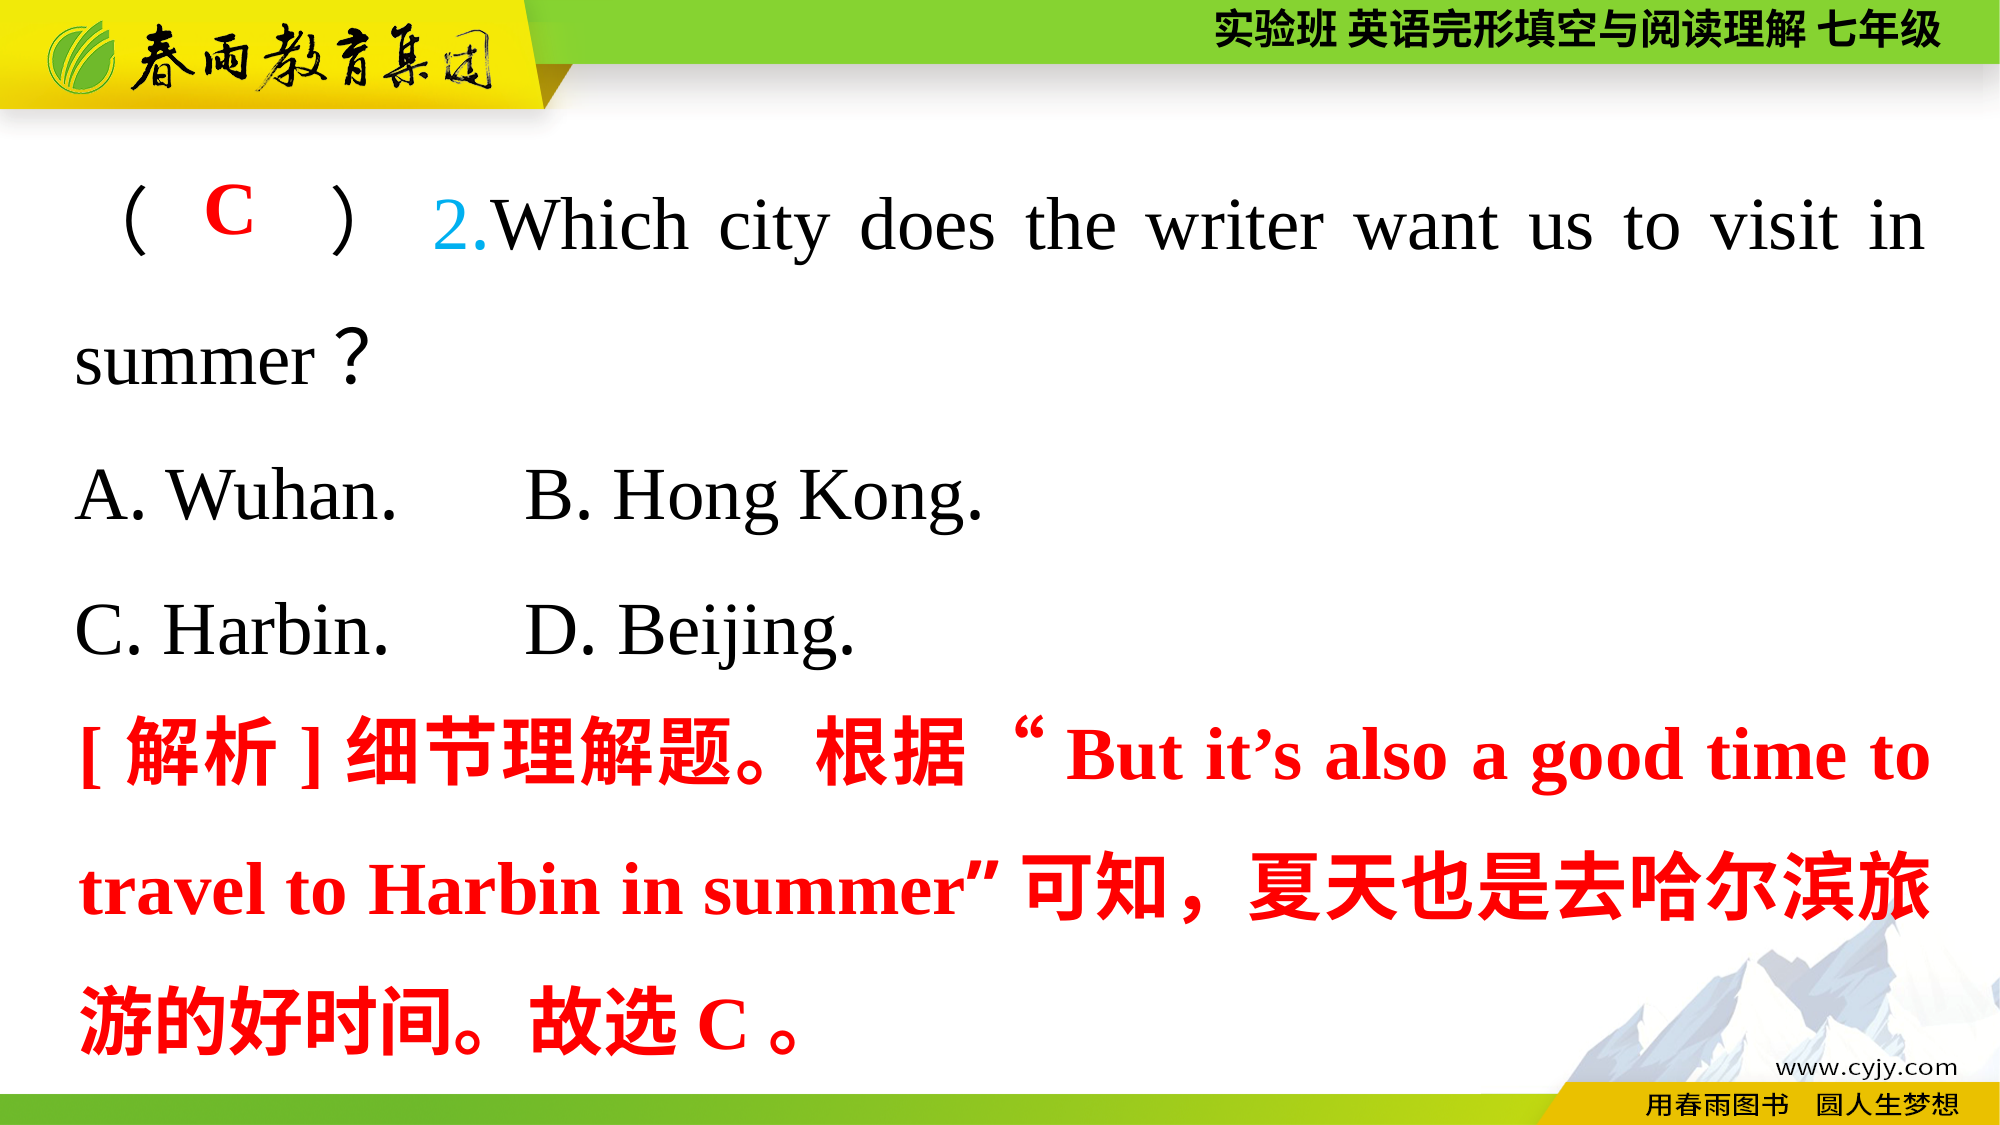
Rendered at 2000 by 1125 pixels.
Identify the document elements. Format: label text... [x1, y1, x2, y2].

list （ ）2.Which city does the writer want us to visit in summer？ A. Wuhan. B. Hong Kong. C. Harbin. D. Beijing. [59, 122, 1944, 666]
text_box C [188, 152, 273, 258]
text_box [解析]细节理解题。根据“But it’s also a good time to travel to Harbin in summer”可知，夏天也是去哈尔滨旅游的好时间。故选C。 [63, 651, 1948, 1072]
picture [0, 0, 2000, 1125]
